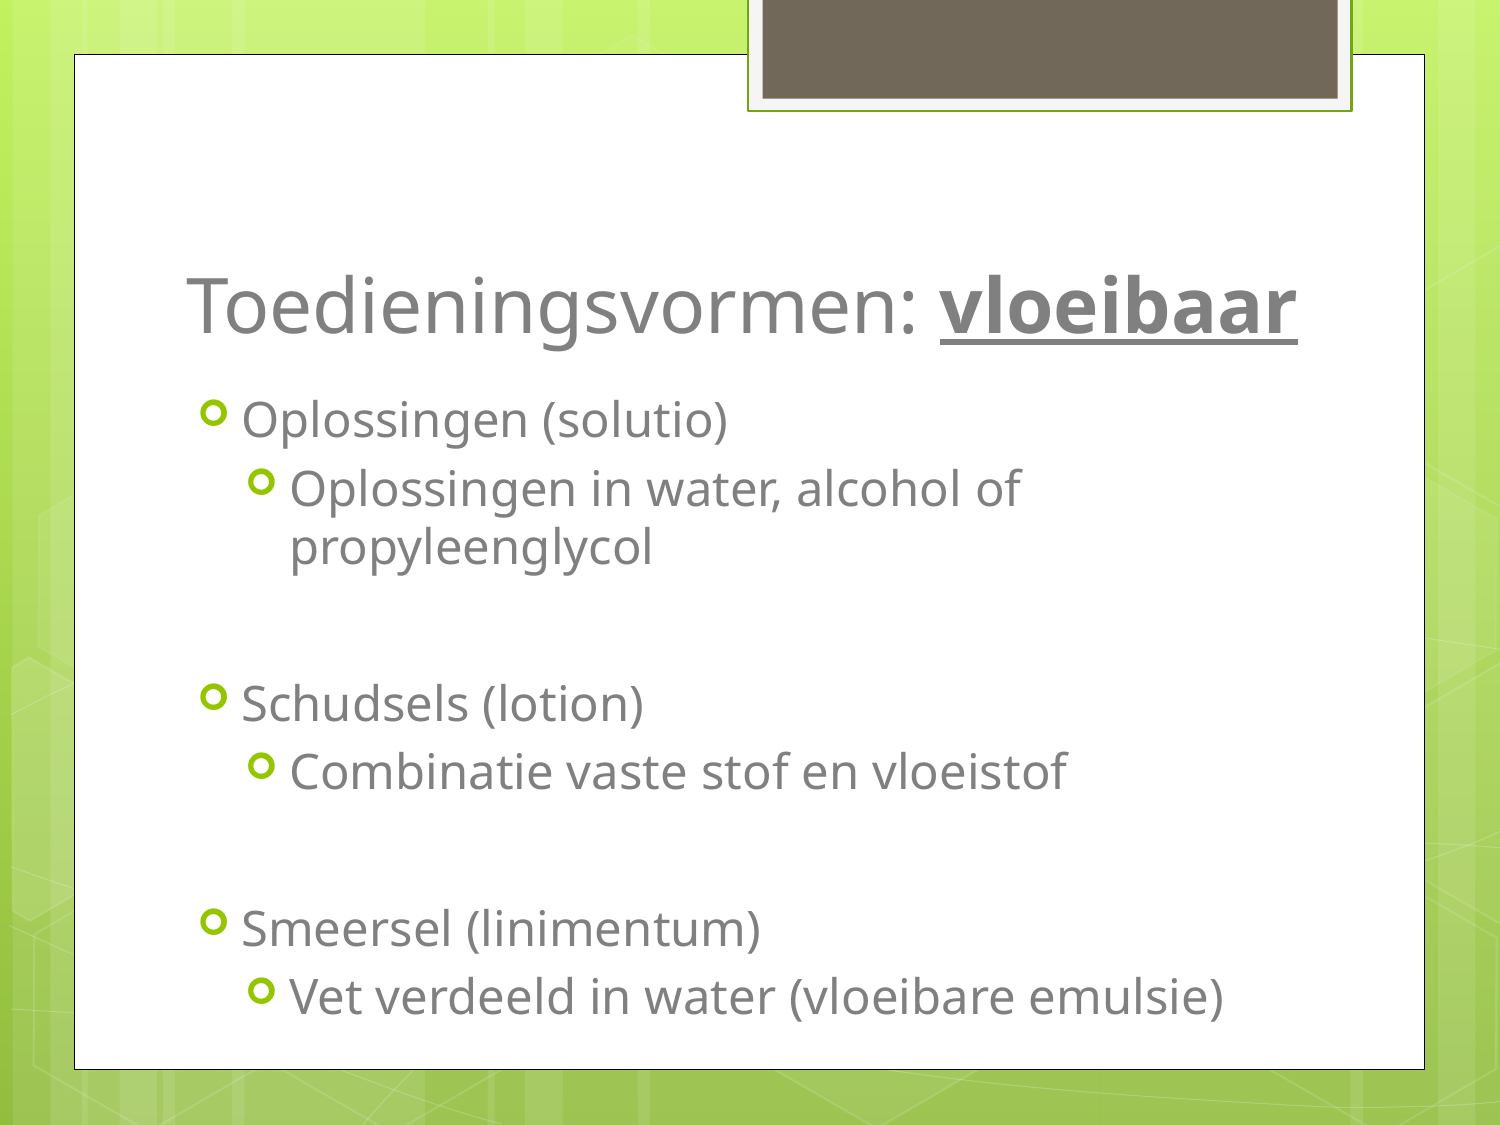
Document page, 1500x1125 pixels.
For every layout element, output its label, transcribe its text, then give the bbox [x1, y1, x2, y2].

list Oplossingen (solutio) Oplossingen in water, alcohol of propyleenglycol Schudsels (lotion) Combinatie vaste stof en vloeistof Smeersel (linimentum) Vet verdeeld in water (vloeibare emulsie) [171, 381, 1341, 1035]
title Toedieningsvormen: vloeibaar [171, 168, 1324, 357]
